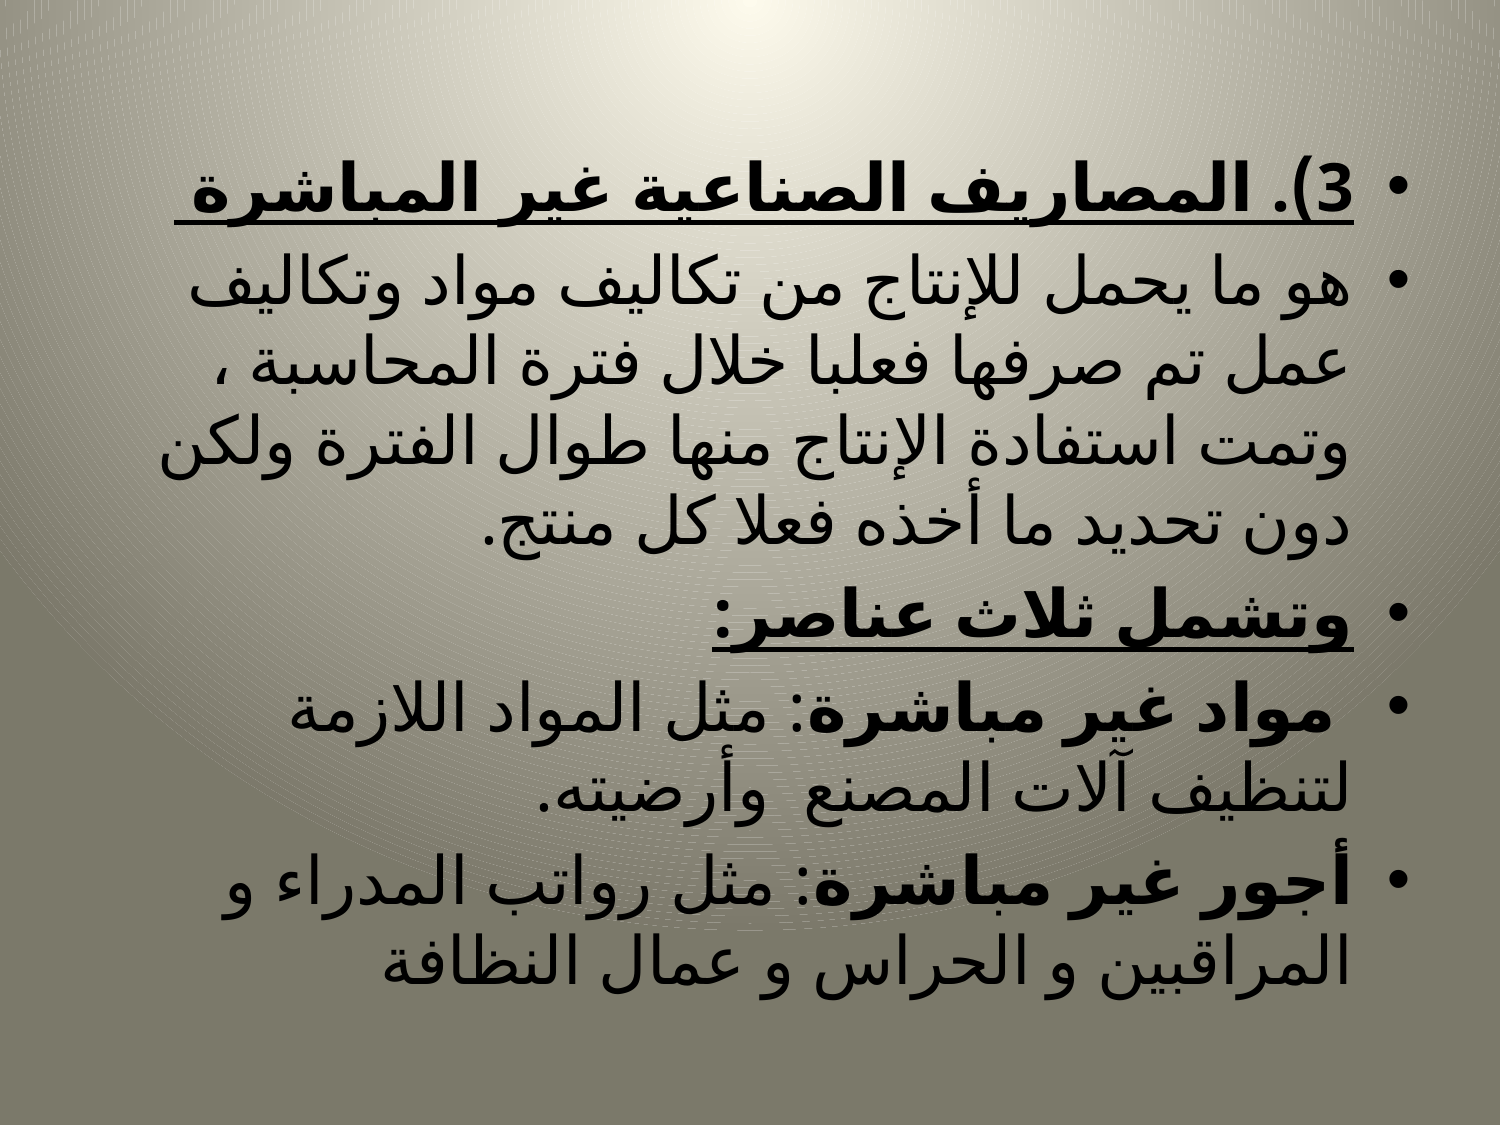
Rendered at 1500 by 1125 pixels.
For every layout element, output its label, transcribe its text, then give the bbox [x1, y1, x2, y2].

list 3). المصاريف الصناعية غير المباشرة هو ما يحمل للإنتاج من تكاليف مواد وتكاليف عمل تم صرفها فعلبا خلال فترة المحاسبة ، وتمت استفادة الإنتاج منها طوال الفترة ولكن دون تحديد ما أخذه فعلا كل منتج. وتشمل ثلاث عناصر: مواد غير مباشرة: مثل المواد اللازمة لتنظيف آلات المصنع وأرضيته. أجور غير مباشرة: مثل رواتب المدراء و المراقبين و الحراس و عمال النظافة [75, 137, 1425, 1005]
